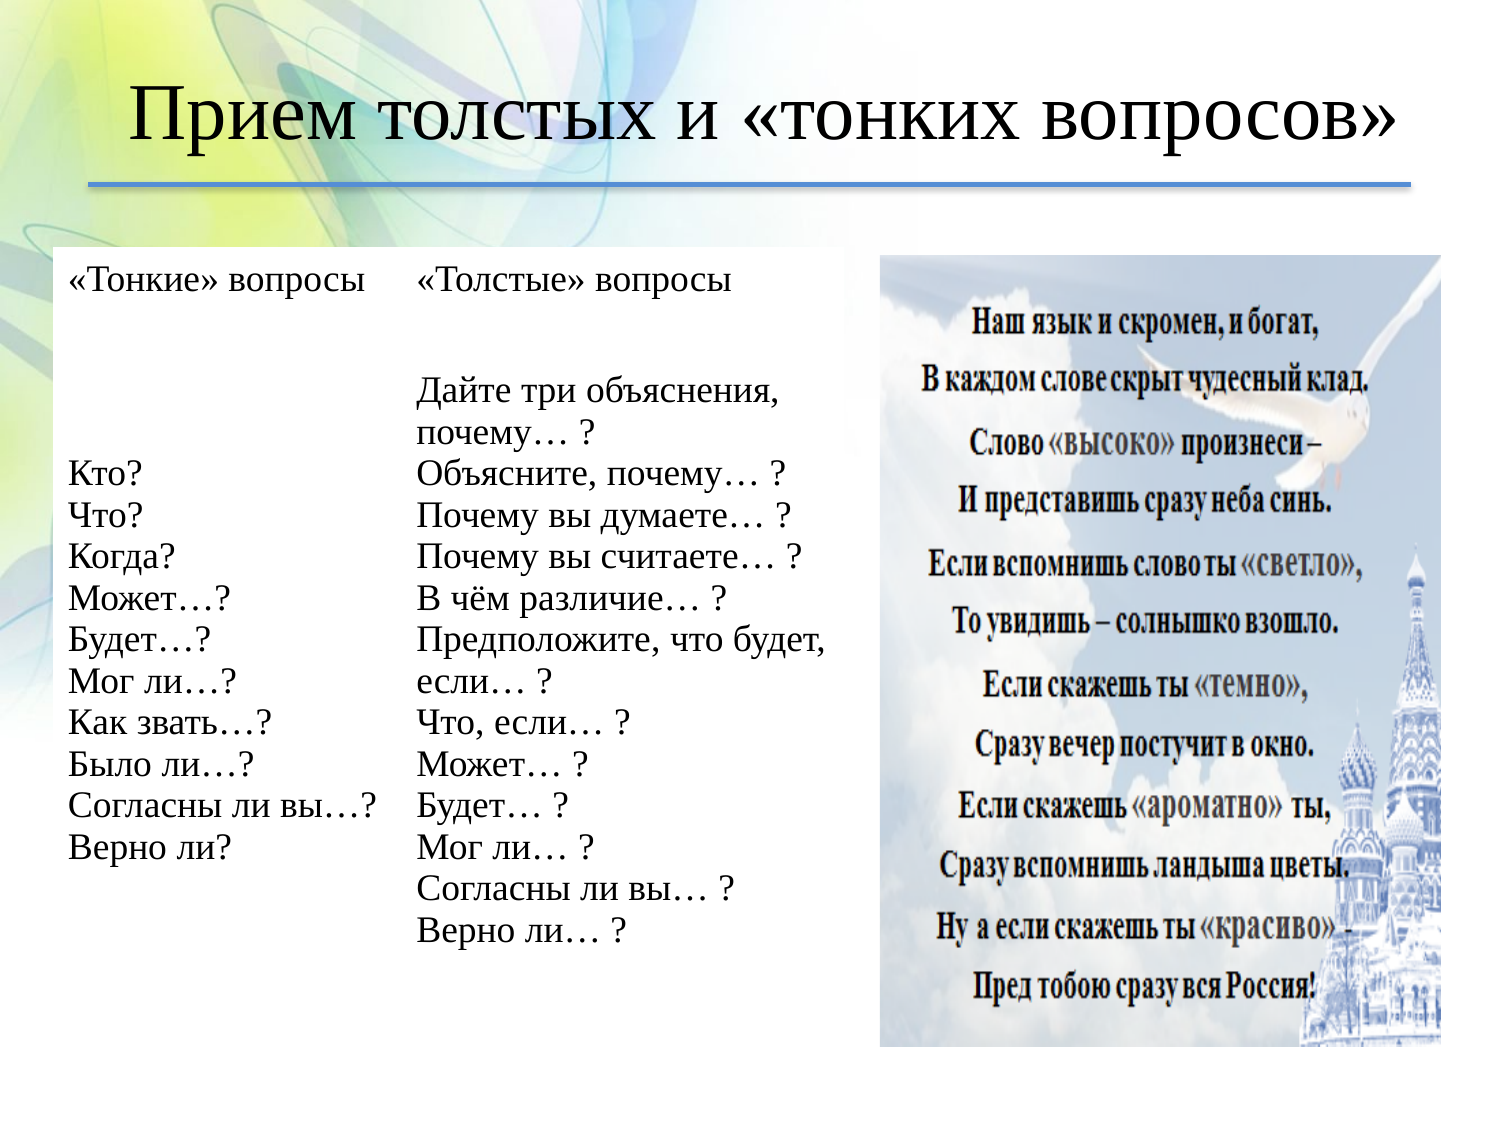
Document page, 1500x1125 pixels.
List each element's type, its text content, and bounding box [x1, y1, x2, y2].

table_cell Дайте три объяснения, почему… ? Объясните, почему… ? Почему вы думаете… ? Почему вы считаете… ? В чём различие… ? Предположите, что будет, если… ? Что, если… ? Может… ? Будет… ? Мог ли… ? Согласны ли вы… ? Верно ли… ? [402, 311, 844, 1047]
title Прием толстых и «тонких вопросов» [90, 13, 1441, 202]
table_cell Кто? Что? Когда? Может…? Будет…? Мог ли…? Как звать…? Было ли…? Согласны ли вы…? Верно ли? [53, 311, 402, 1047]
picture [0, 0, 1500, 1125]
table_header «Толстые» вопросы [402, 247, 844, 311]
table_header «Тонкие» вопросы [53, 247, 402, 311]
